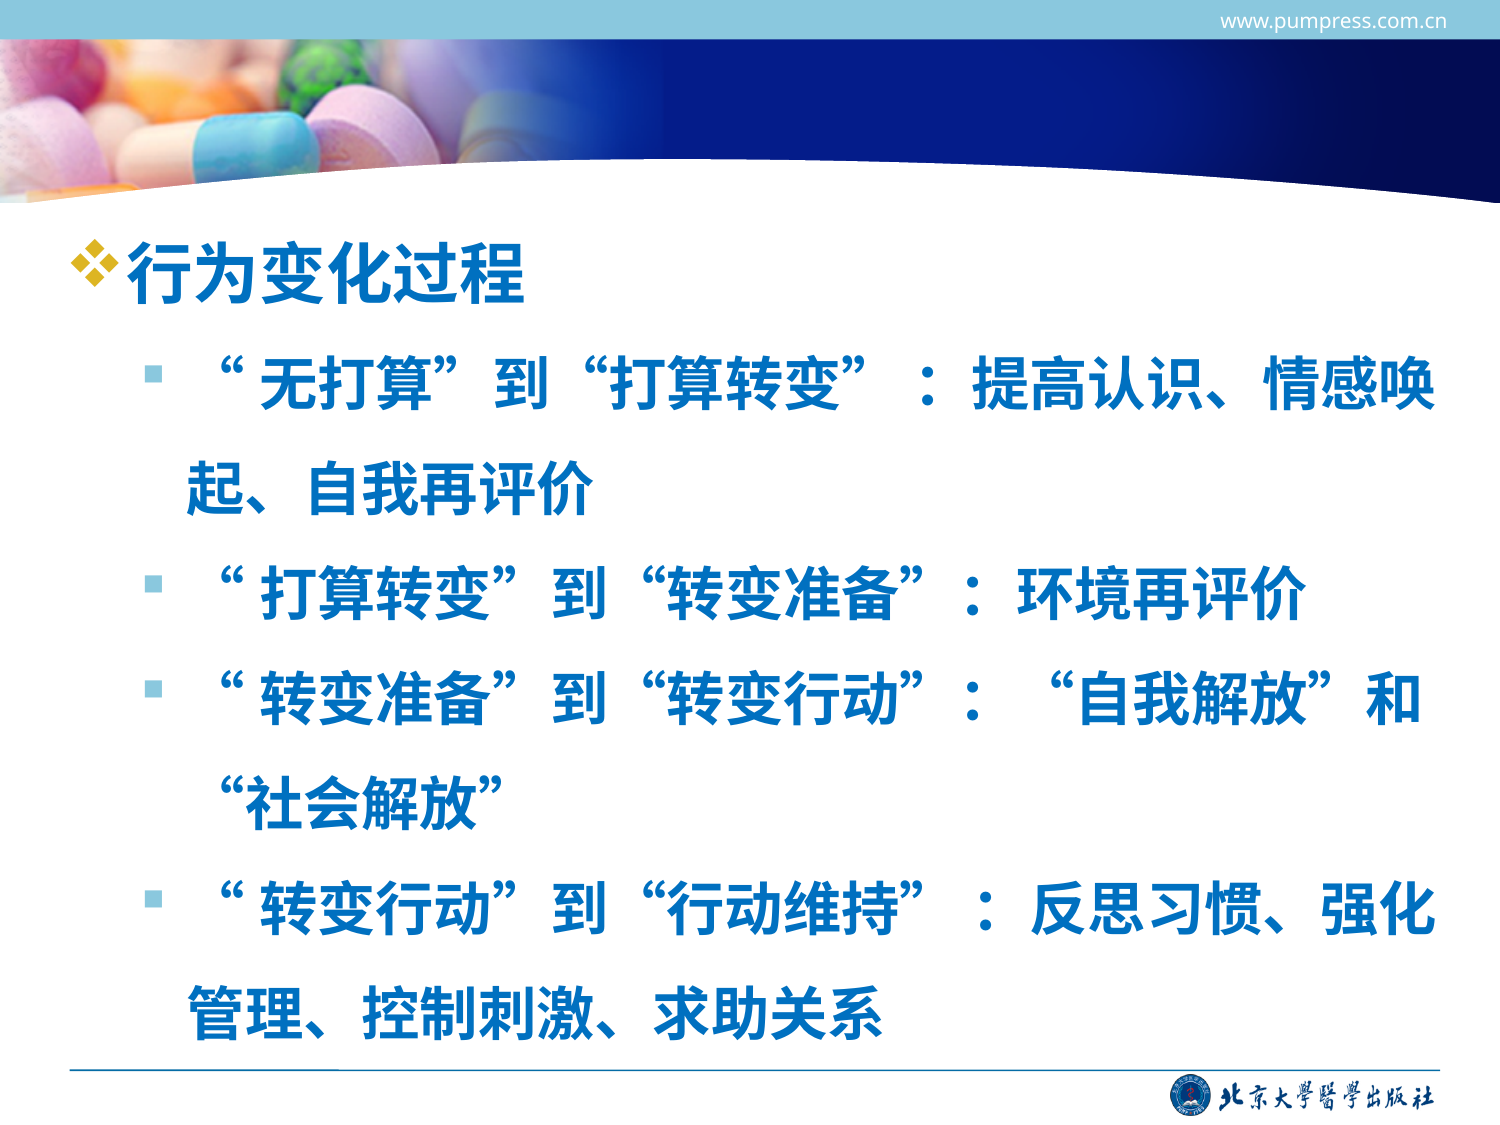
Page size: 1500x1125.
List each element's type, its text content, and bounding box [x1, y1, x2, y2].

slide_number www.pumpress.com.cn [1024, 0, 1463, 38]
picture [0, 40, 1500, 203]
list 行为变化过程 “无打算”到“打算转变” ：提高认识、情感唤起、自我再评价 “打算转变”到“转变准备”：环境再评价 “转变准备”到“转变行动”：“自我解放”和“社会解放” “转变行动”到“行动维持” ：反思习惯、强化管理、控制刺激、求助关系 [49, 184, 1463, 1026]
picture [1170, 1074, 1436, 1118]
